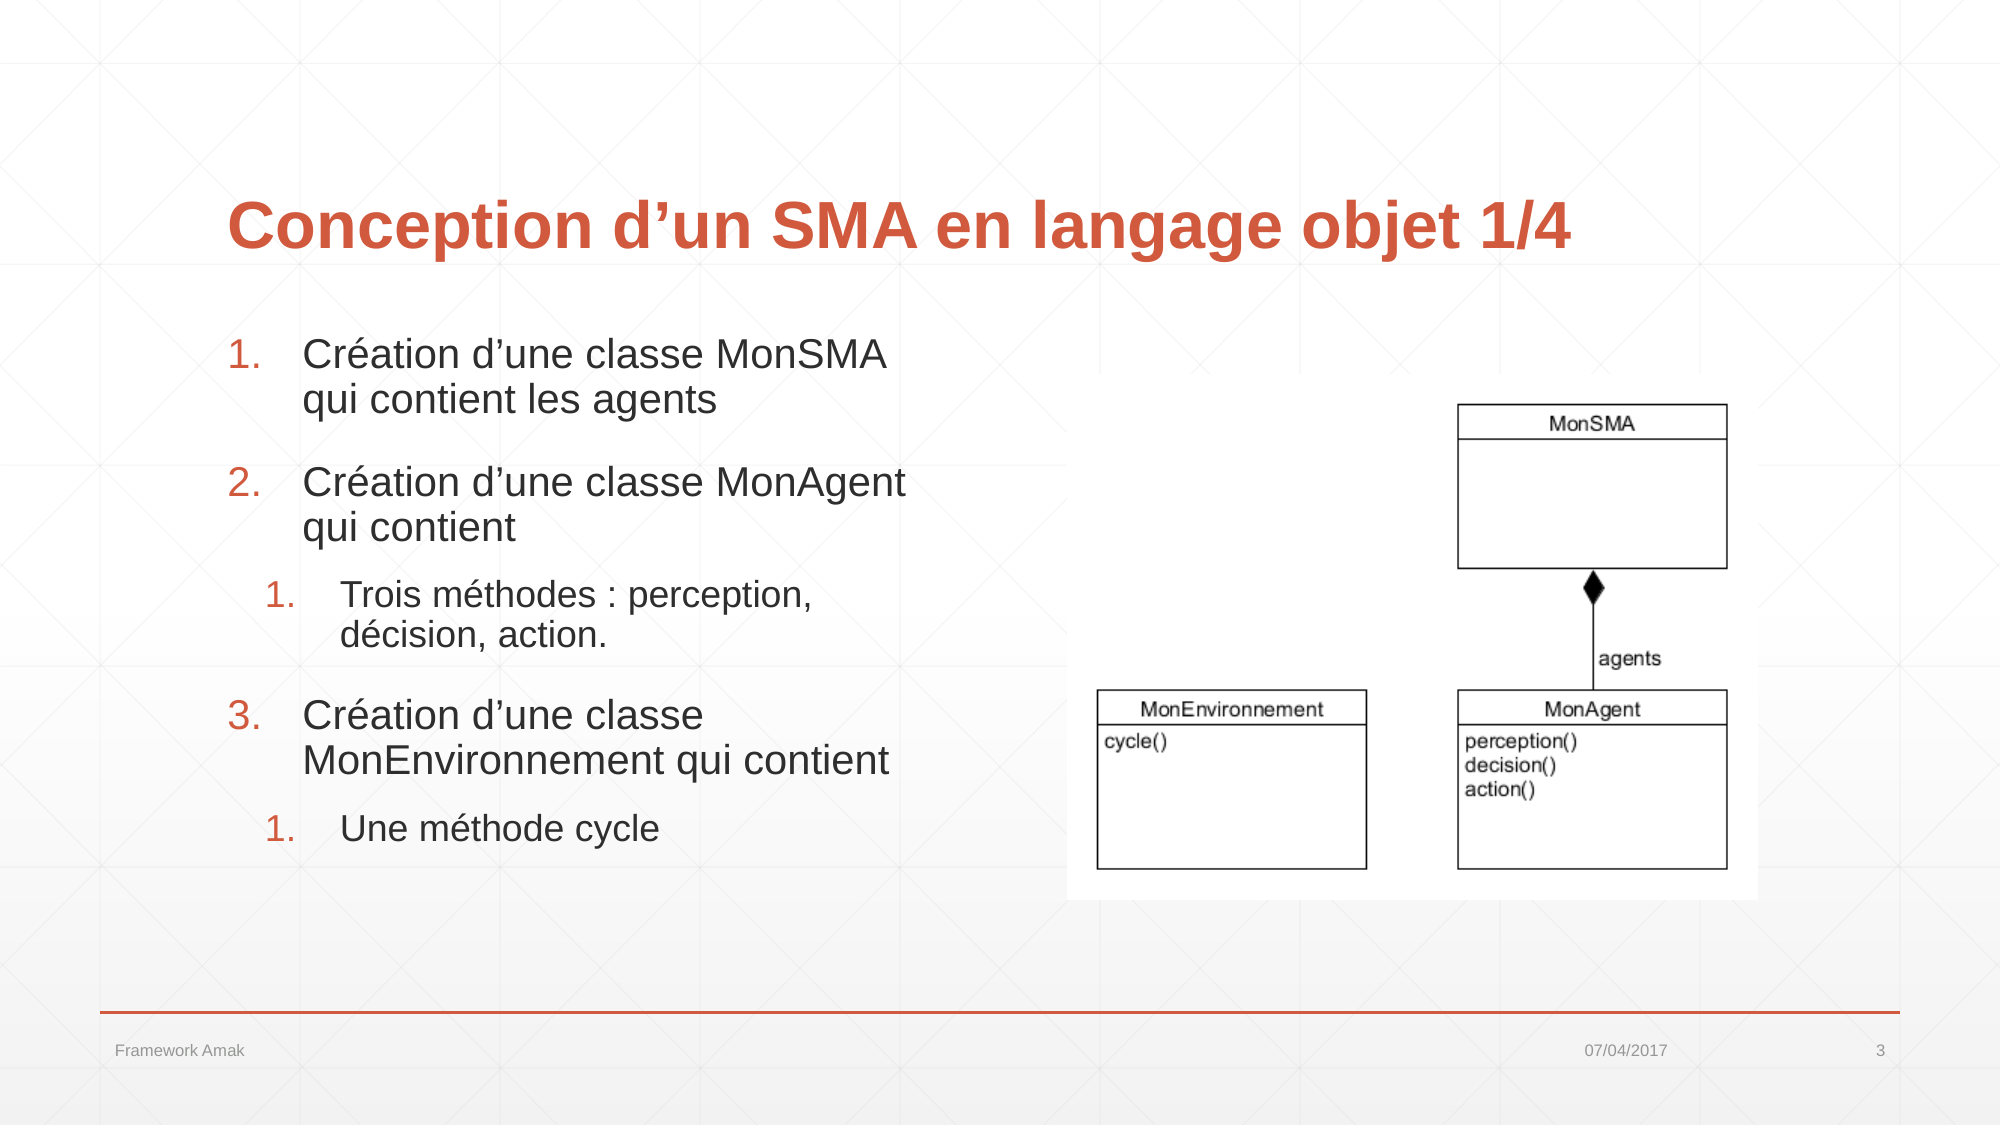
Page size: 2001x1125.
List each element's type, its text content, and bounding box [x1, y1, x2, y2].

footer Framework Amak [99, 1031, 1106, 1069]
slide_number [1524, 1031, 1684, 1069]
title Conception d’un SMA en langage objet 1/4 [212, 82, 1788, 271]
list Création d’une classe MonSMA qui contient les agents Création d’une classe MonAgent qui contient Trois méthodes : perception, décision, action. Création d’une classe MonEnvironnement qui contient Une méthode cycle [212, 324, 963, 950]
slide_number 3 [1749, 1031, 1901, 1069]
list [1067, 374, 1758, 900]
